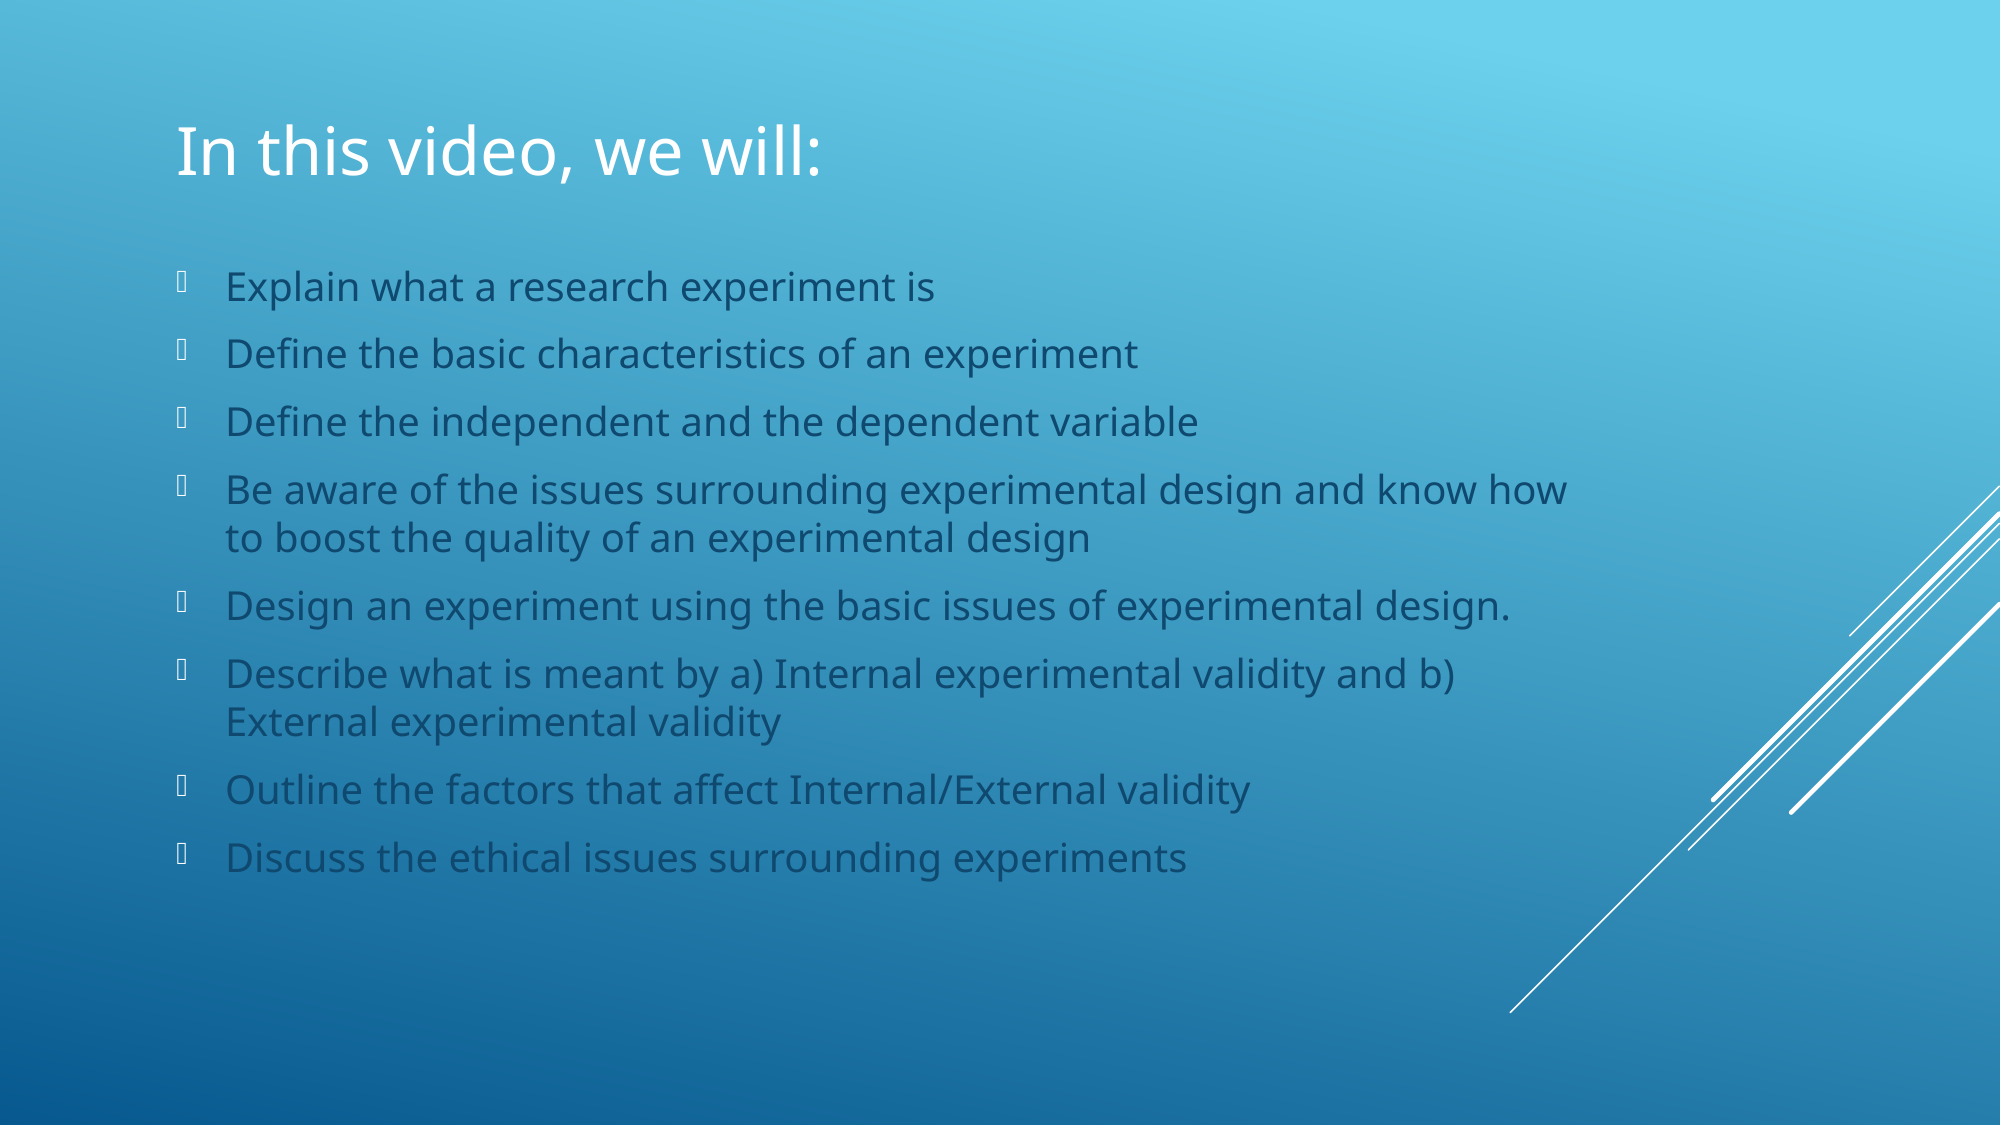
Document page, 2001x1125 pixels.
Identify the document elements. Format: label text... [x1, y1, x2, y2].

list Explain what a research experiment is Define the basic characteristics of an experiment Define the independent and the dependent variable Be aware of the issues surrounding experimental design and know how to boost the quality of an experimental design Design an experiment using the basic issues of experimental design. Describe what is meant by a) Internal experimental validity and b) External experimental validity Outline the factors that affect Internal/External validity Discuss the ethical issues surrounding experiments [161, 253, 1591, 891]
text_box In this video, we will: [161, 101, 977, 197]
